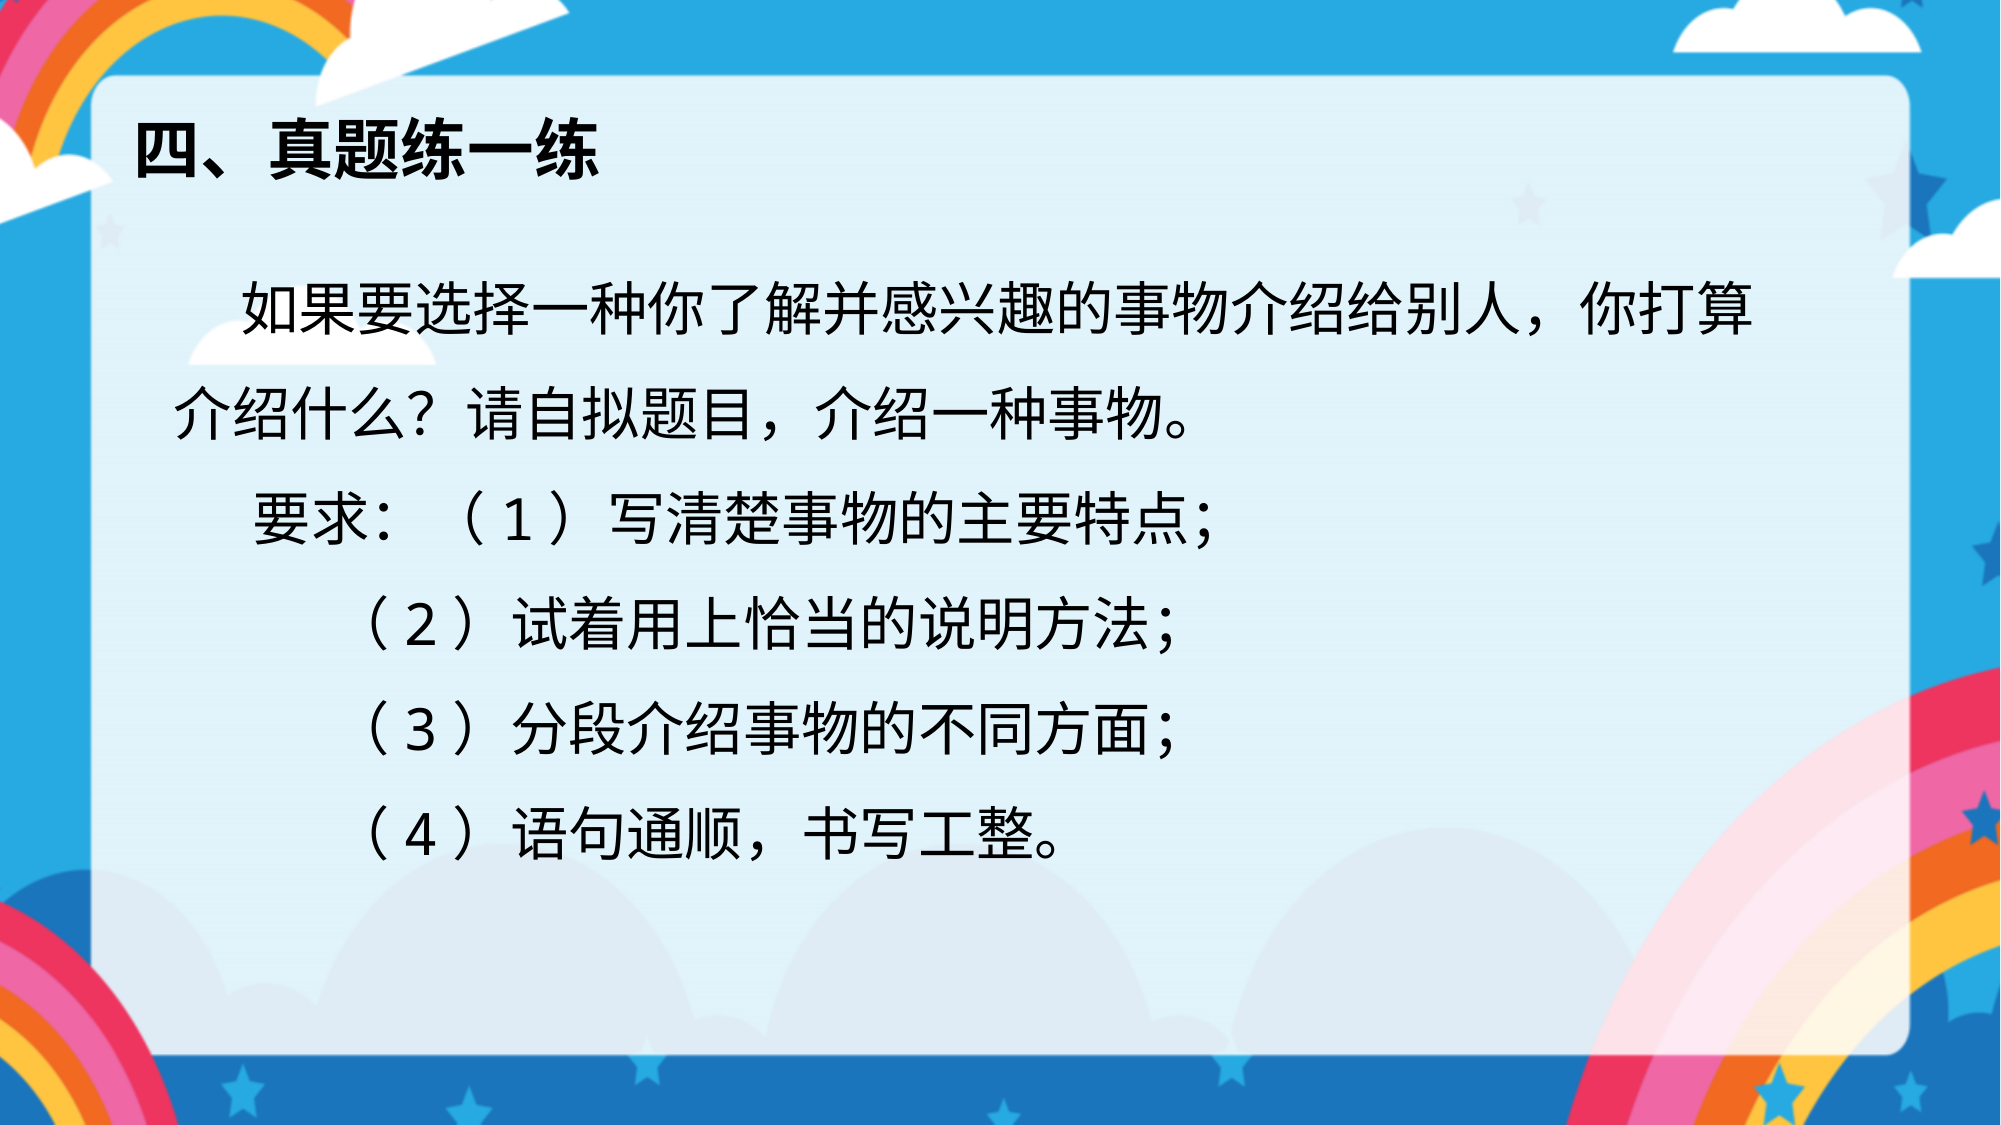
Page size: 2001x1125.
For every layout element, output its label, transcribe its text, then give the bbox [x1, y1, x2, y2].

text_box 如果要选择一种你了解并感兴趣的事物介绍给别人，你打算介绍什么？请自拟题目，介绍一种事物。 要求：（1）写清楚事物的主要特点； （2）试着用上恰当的说明方法； （3）分段介绍事物的不同方面； （4）语句通顺，书写工整。 [159, 229, 1826, 874]
text_box 四、真题练一练 [118, 100, 1315, 196]
picture [0, 0, 2001, 1125]
